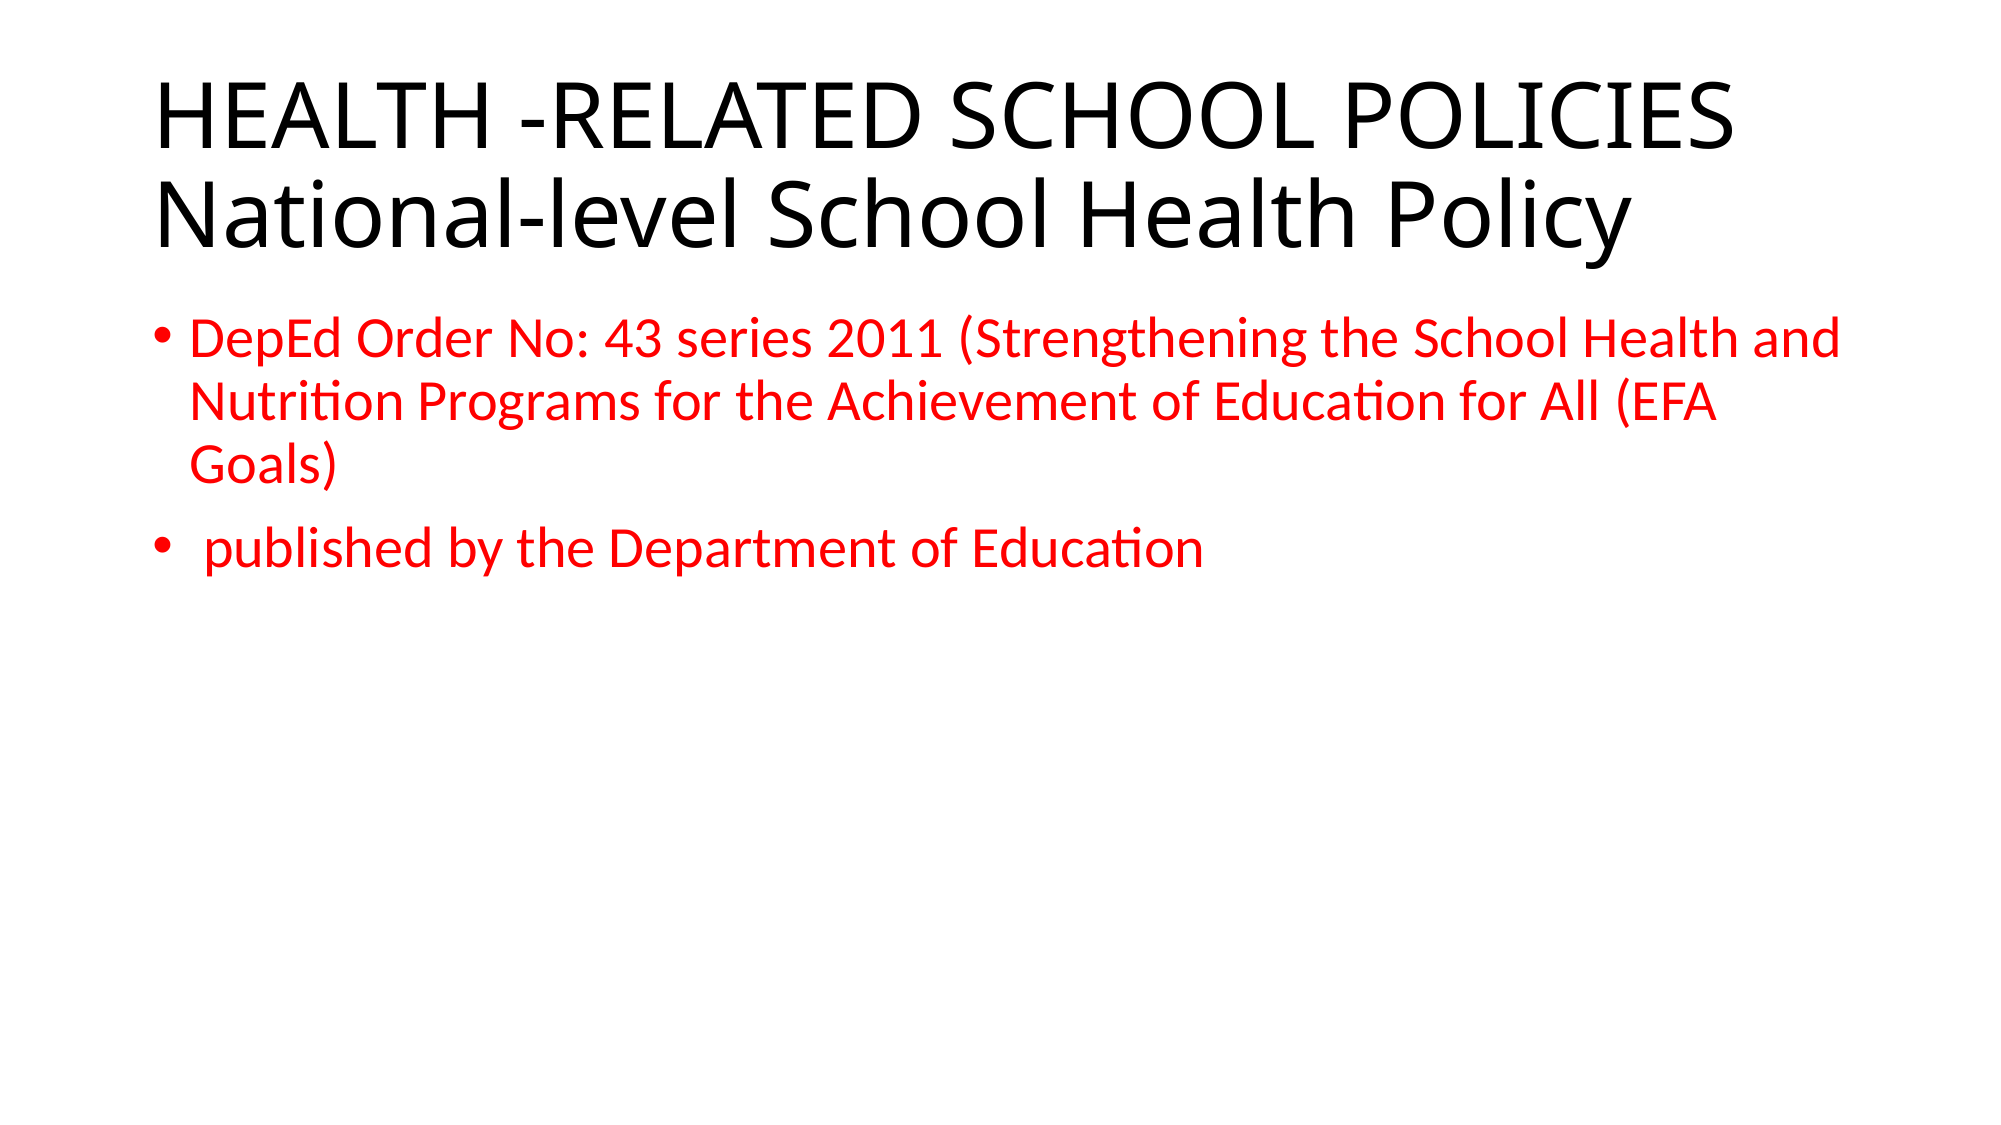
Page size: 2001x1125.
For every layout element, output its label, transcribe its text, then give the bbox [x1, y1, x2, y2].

title HEALTH -RELATED SCHOOL POLICIES National-level School Health Policy [137, 59, 1863, 278]
list DepEd Order No: 43 series 2011 (Strengthening the School Health and Nutrition Programs for the Achievement of Education for All (EFA Goals) published by the Department of Education [137, 299, 1863, 1014]
